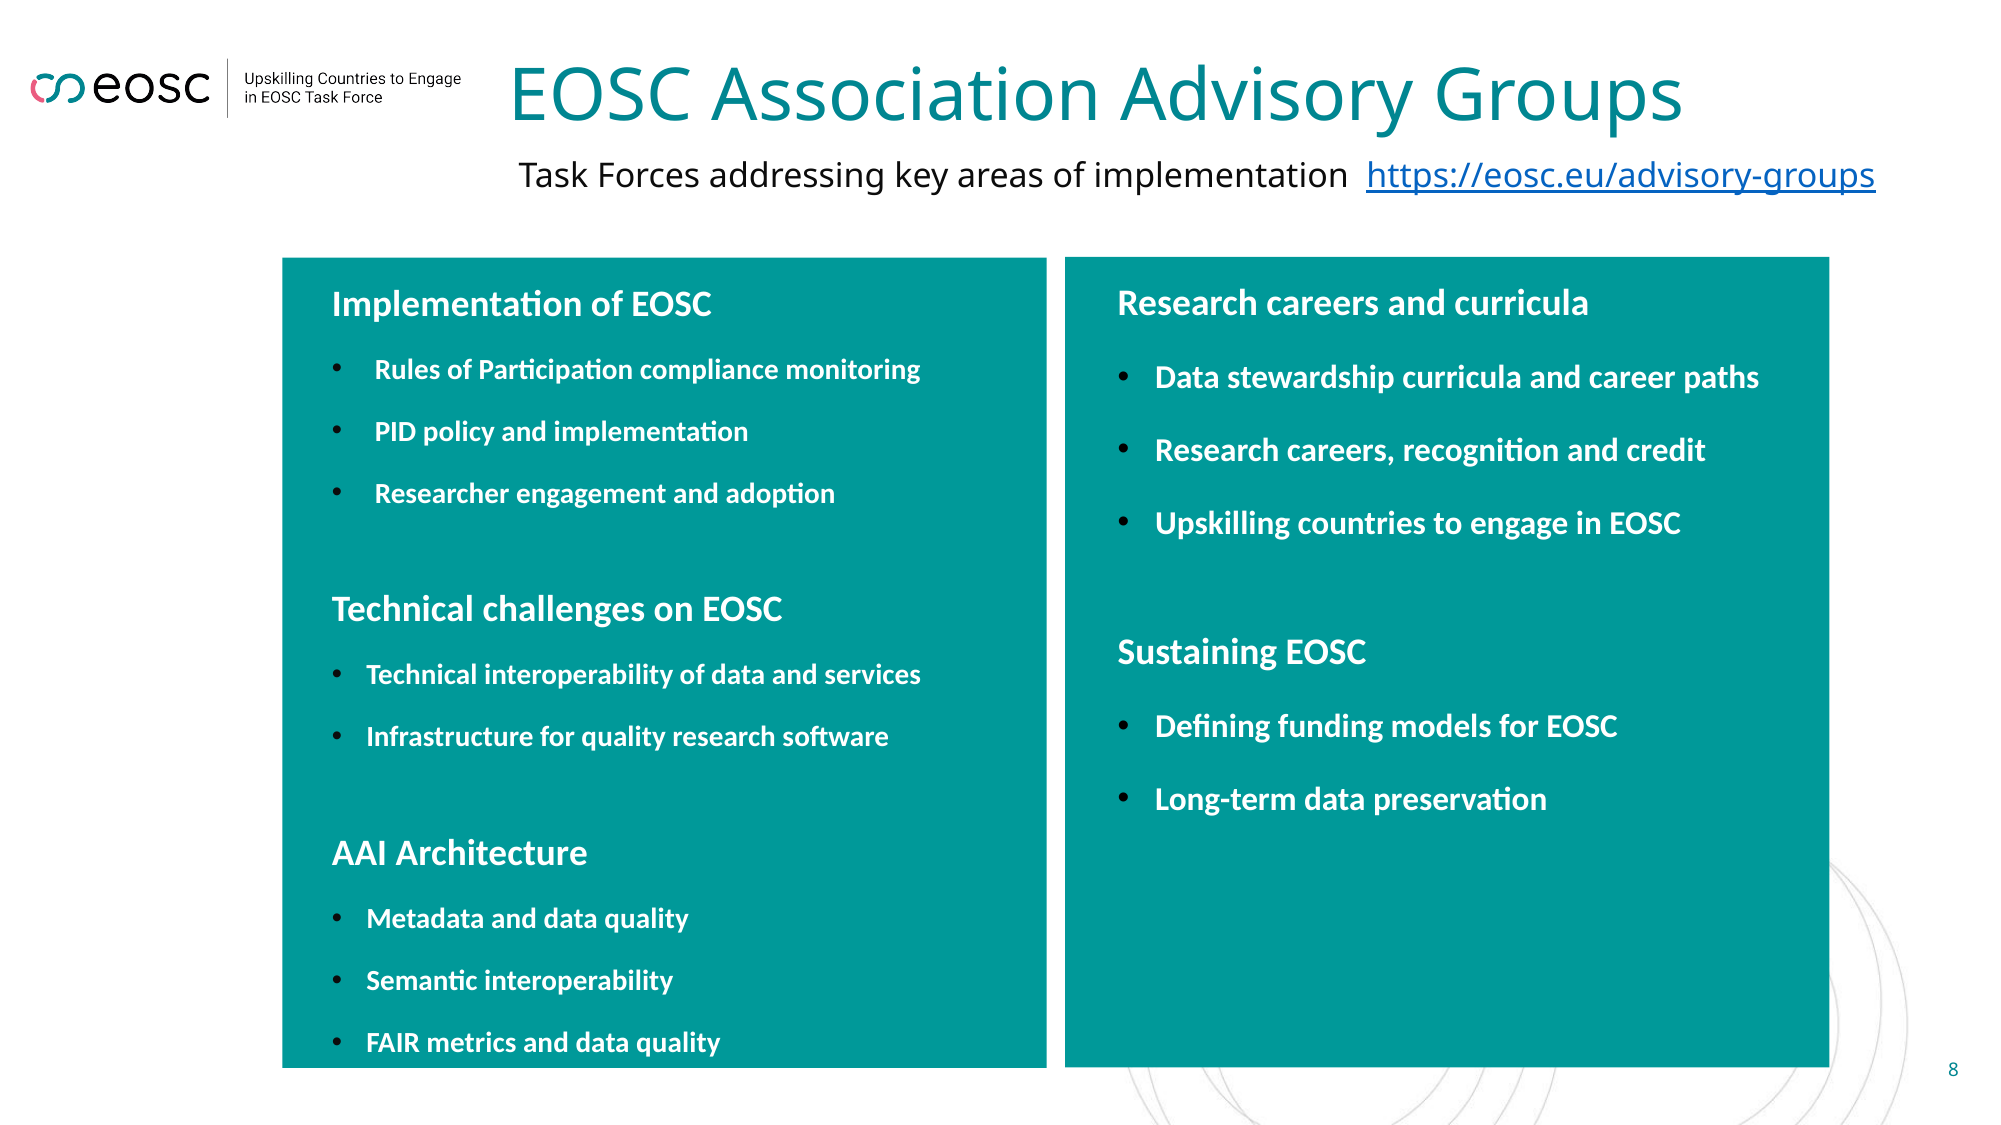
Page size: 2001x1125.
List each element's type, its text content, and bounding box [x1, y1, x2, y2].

slide_number 8 [1762, 1053, 1974, 1087]
text_box Research careers and curricula Data stewardship curricula and career paths Research careers, recognition and credit Upskilling countries to engage in EOSC Sustaining EOSC Defining funding models for EOSC Long-term data preservation [1065, 256, 1830, 1068]
picture [0, 0, 2000, 1125]
list Implementation of EOSC Rules of Participation compliance monitoring PID policy and implementation Researcher engagement and adoption Technical challenges on EOSC Technical interoperability of data and services Infrastructure for quality research software AAI Architecture Metadata and data quality Semantic interoperability FAIR metrics and data quality [282, 257, 1047, 1068]
list Task Forces addressing key areas of implementation https://eosc.eu/advisory-groups [457, 146, 1895, 207]
title EOSC Association Advisory Groups [494, 47, 1932, 147]
